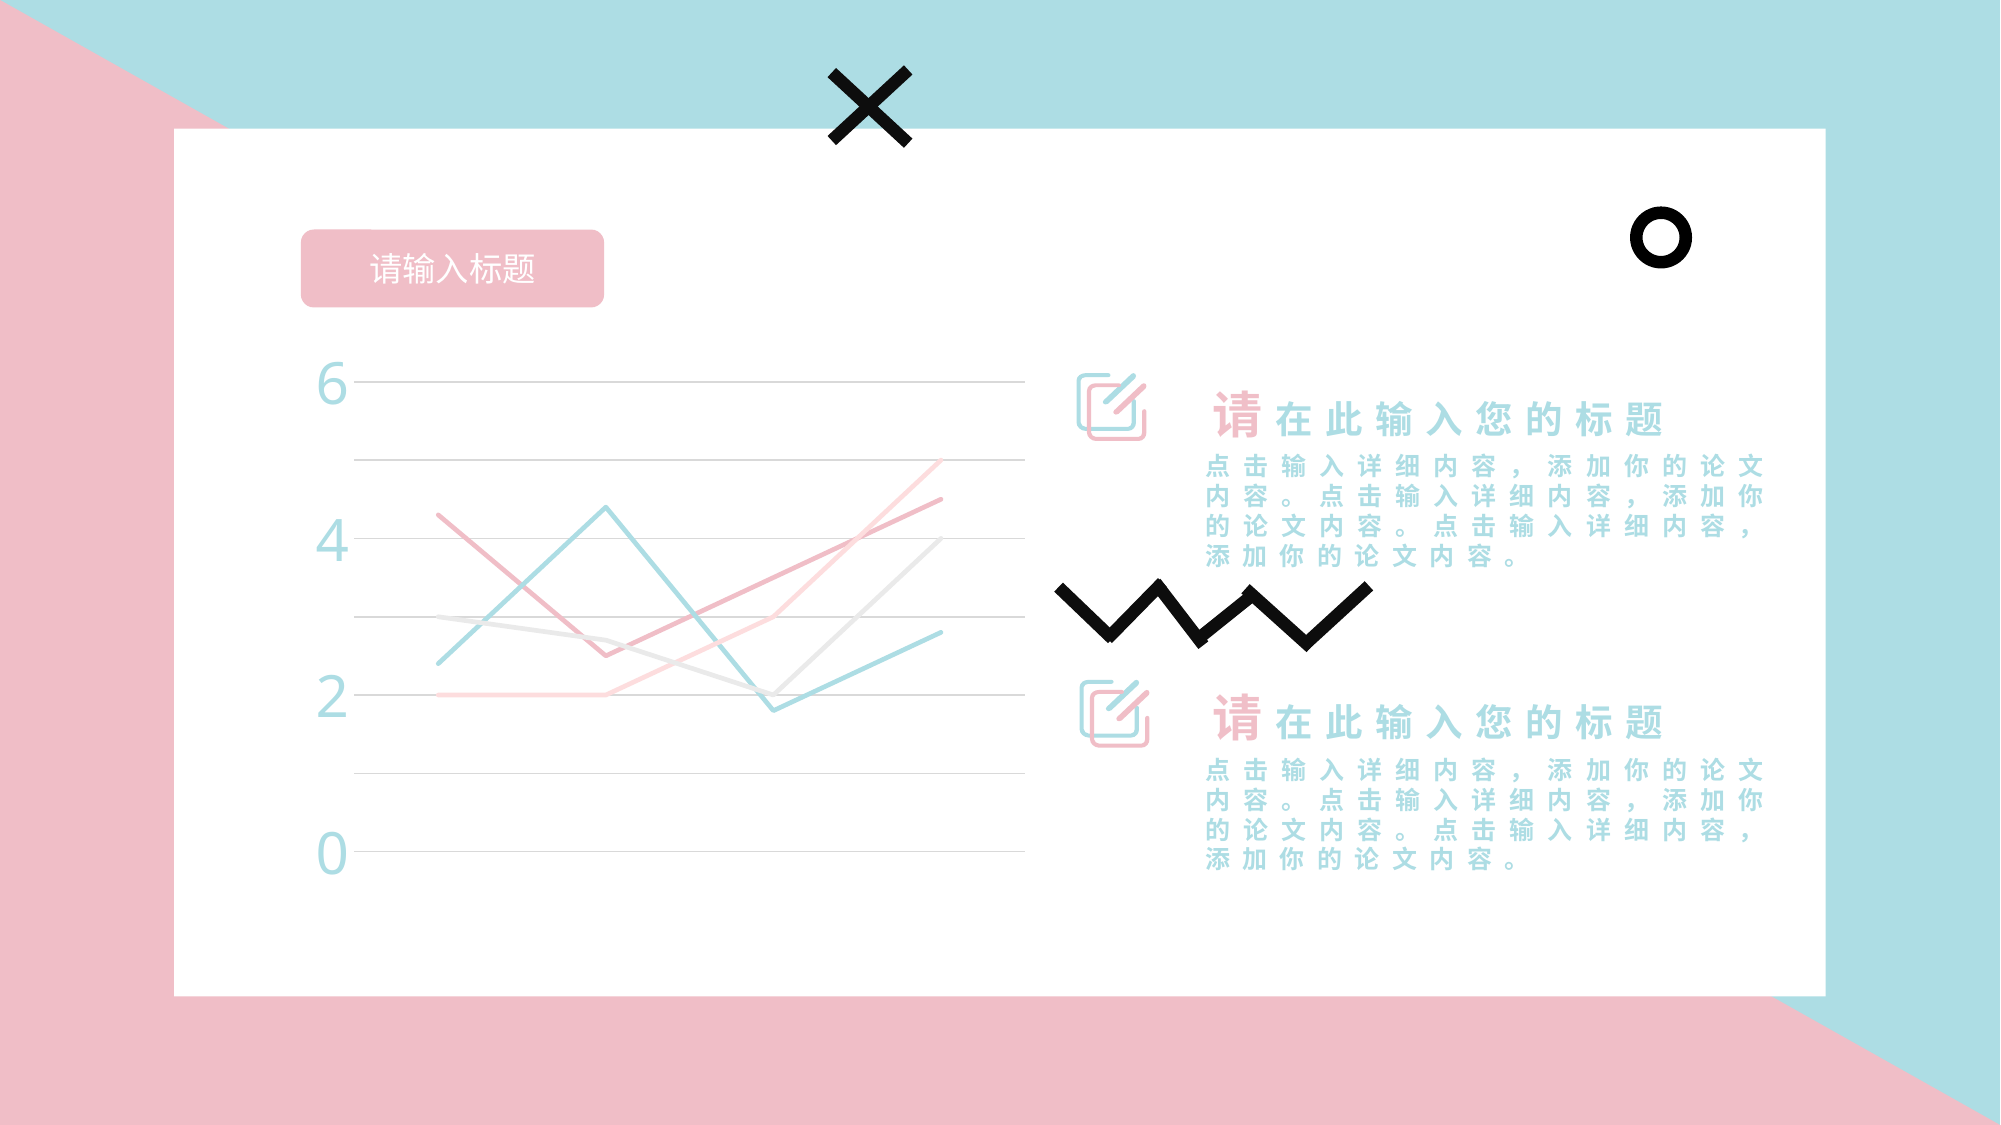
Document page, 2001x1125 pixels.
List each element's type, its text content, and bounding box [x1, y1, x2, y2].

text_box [1079, 679, 1150, 748]
chart [300, 330, 1040, 904]
text_box [173, 128, 1827, 997]
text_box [1190, 679, 1789, 906]
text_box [1076, 372, 1147, 441]
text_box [1058, 582, 1369, 648]
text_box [1190, 376, 1789, 603]
text_box [0, 0, 2000, 1125]
text_box [1635, 211, 1687, 264]
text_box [831, 69, 909, 144]
text_box 请输入标题 [299, 228, 606, 309]
